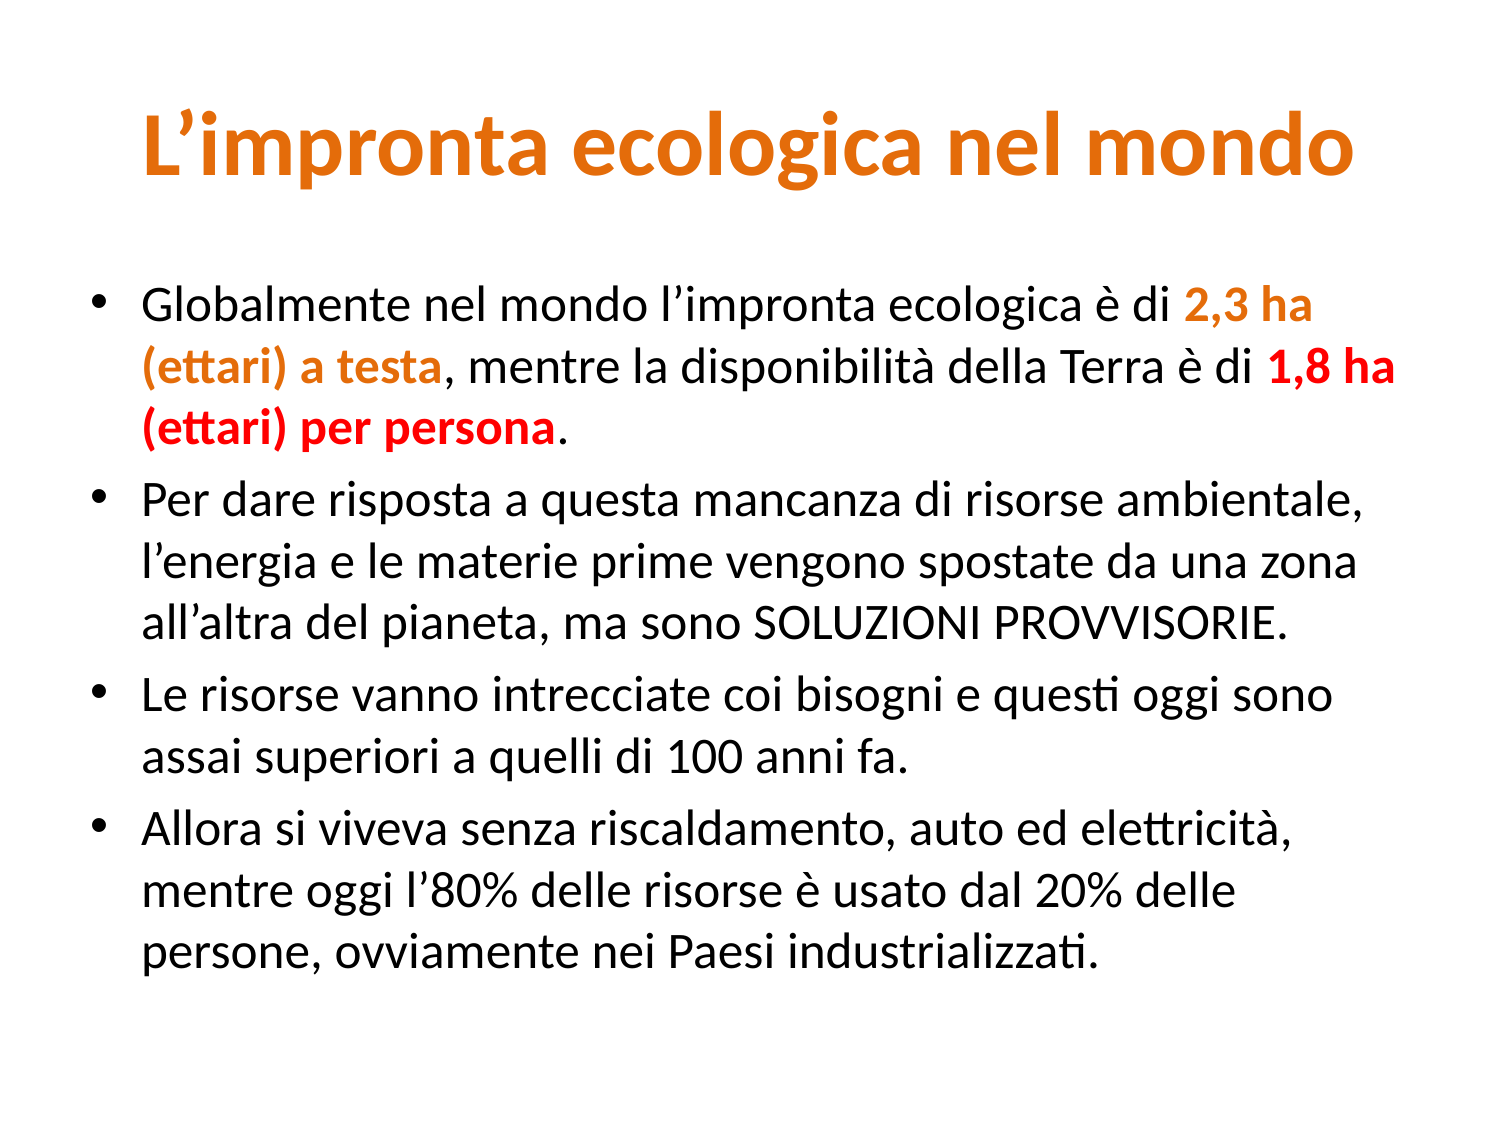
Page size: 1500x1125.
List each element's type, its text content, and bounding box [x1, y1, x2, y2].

list Globalmente nel mondo l’impronta ecologica è di 2,3 ha (ettari) a testa, mentre la disponibilità della Terra è di 1,8 ha (ettari) per persona. Per dare risposta a questa mancanza di risorse ambientale, l’energia e le materie prime vengono spostate da una zona all’altra del pianeta, ma sono SOLUZIONI PROVVISORIE. Le risorse vanno intrecciate coi bisogni e questi oggi sono assai superiori a quelli di 100 anni fa. Allora si viveva senza riscaldamento, auto ed elettricità, mentre oggi l’80% delle risorse è usato dal 20% delle persone, ovviamente nei Paesi industrializzati. [75, 262, 1425, 1005]
title L’impronta ecologica nel mondo [75, 45, 1425, 233]
